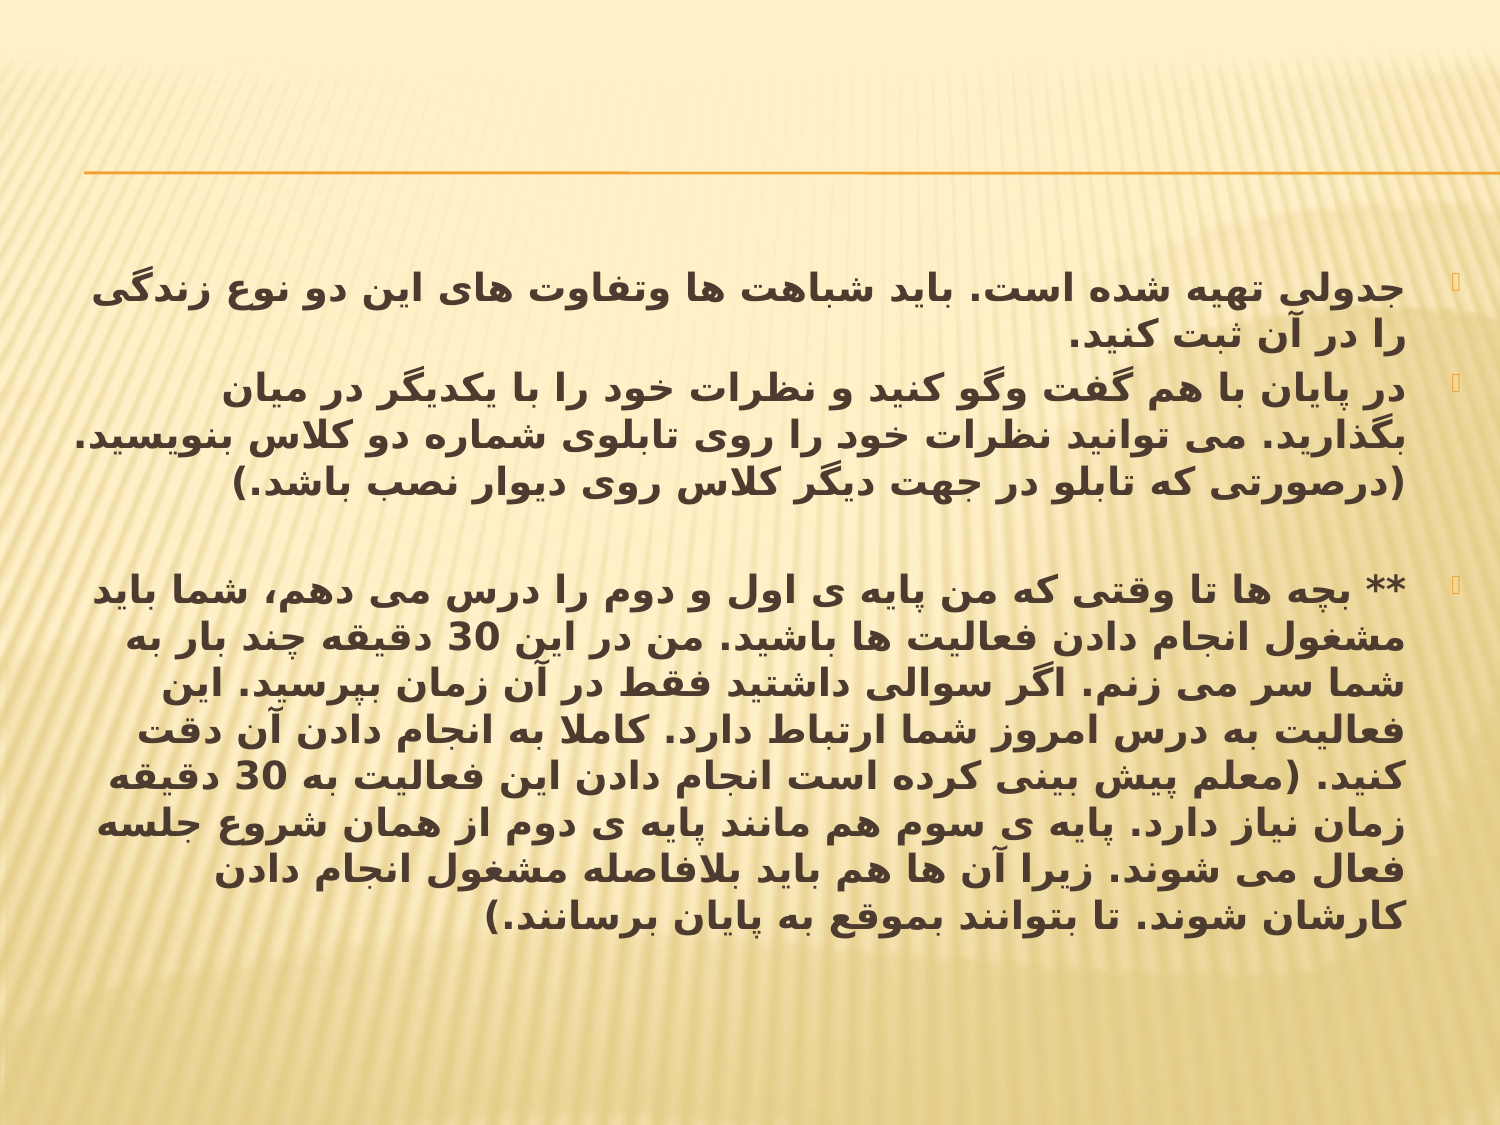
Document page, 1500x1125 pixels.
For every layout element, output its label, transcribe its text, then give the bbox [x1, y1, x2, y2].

list جدولی تهیه شده است. باید شباهت ها وتفاوت های این دو نوع زندگی را در آن ثبت کنید. در پایان با هم گفت وگو کنید و نظرات خود را با یکدیگر در میان بگذارید. می توانید نظرات خود را روی تابلوی شماره دو کلاس بنویسید. (درصورتی که تابلو در جهت دیگر کلاس روی دیوار نصب باشد.) ** بچه ها تا وقتی که من پایه ی اول و دوم را درس می دهم، شما باید مشغول انجام دادن فعالیت ها باشید. من در این 30 دقیقه چند بار به شما سر می زنم. اگر سوالی داشتید فقط در آن زمان بپرسید. این فعالیت به درس امروز شما ارتباط دارد. کاملا به انجام دادن آن دقت کنید. (معلم پیش بینی کرده است انجام دادن این فعالیت به 30 دقیقه زمان نیاز دارد. پایه ی سوم هم مانند پایه ی دوم از همان شروع جلسه فعال می شوند. زیرا آن ها هم باید بلافاصله مشغول انجام دادن کارشان شوند. تا بتوانند بموقع به پایان برسانند.) [50, 254, 1475, 998]
